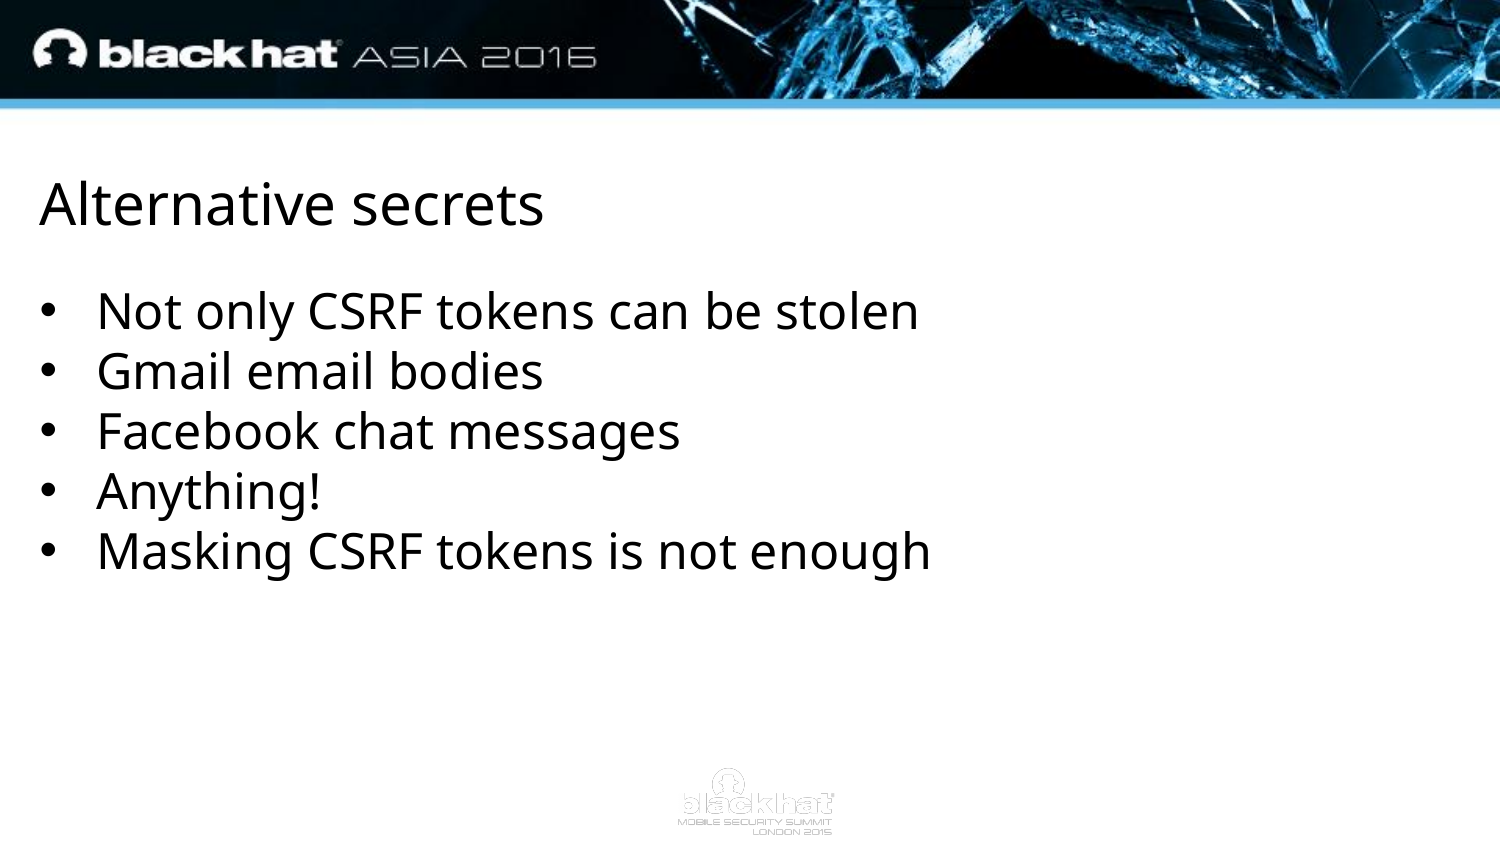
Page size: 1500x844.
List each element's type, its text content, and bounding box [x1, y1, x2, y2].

picture [0, 0, 1500, 844]
text_box Not only CSRF tokens can be stolen Gmail email bodies Facebook chat messages Anything! Masking CSRF tokens is not enough [24, 271, 1450, 587]
text_box Alternative secrets [24, 159, 1438, 245]
